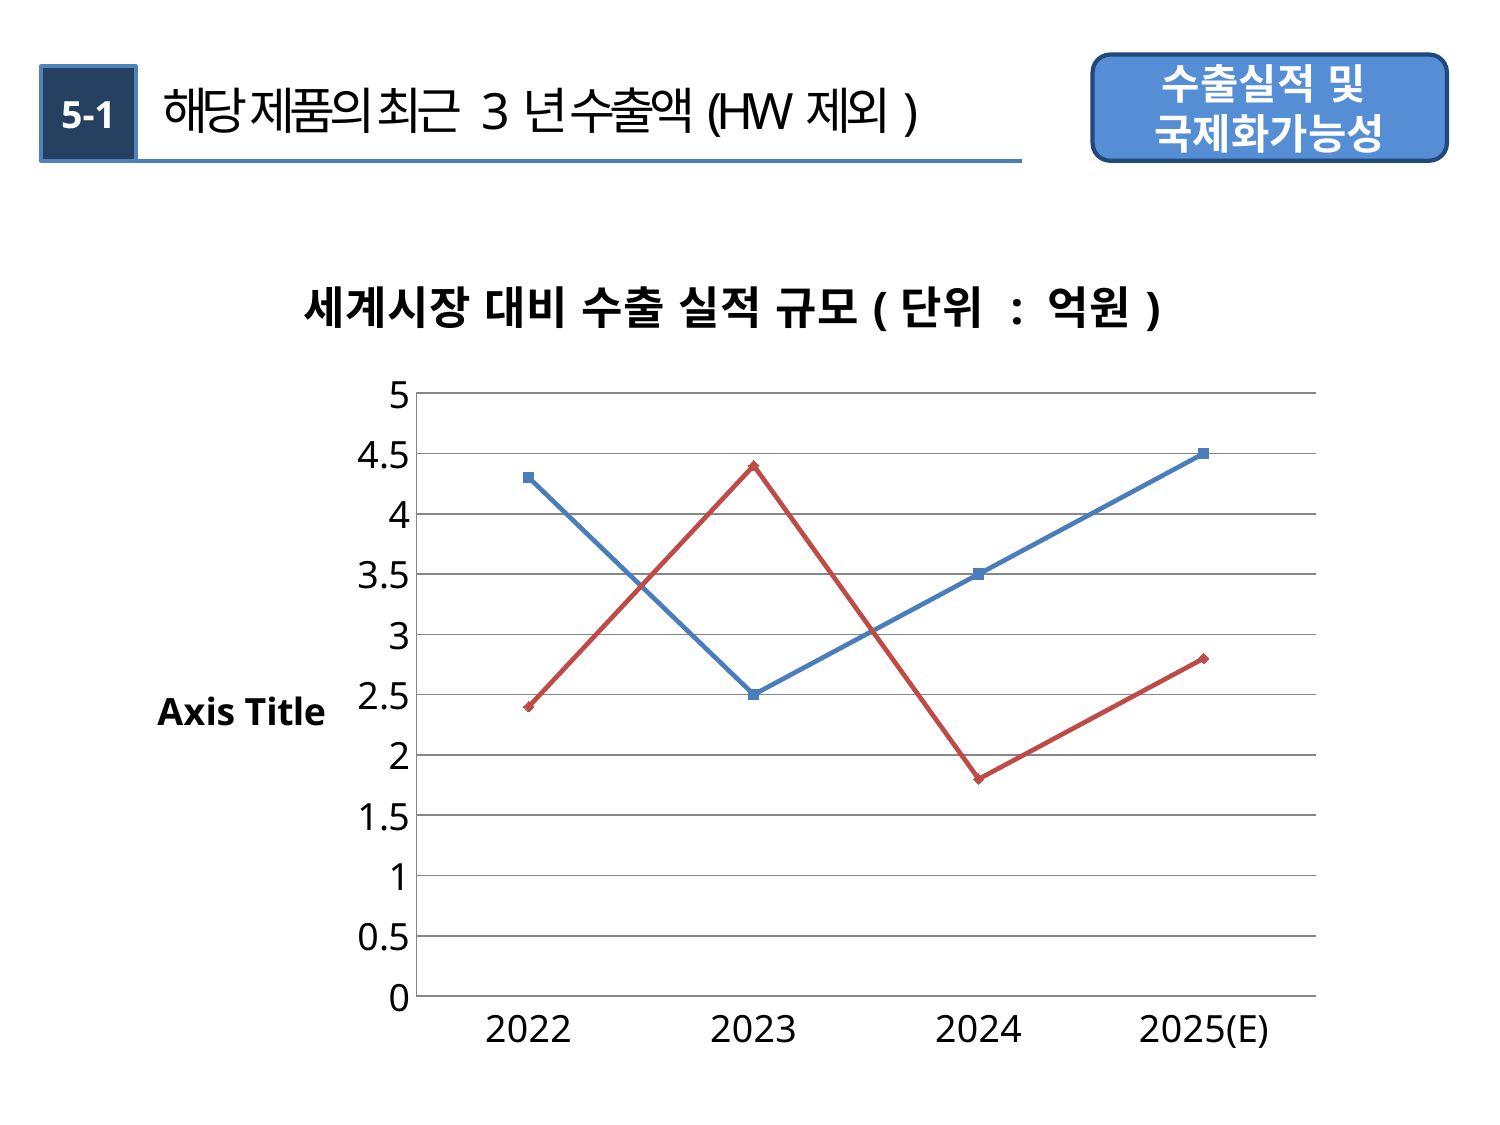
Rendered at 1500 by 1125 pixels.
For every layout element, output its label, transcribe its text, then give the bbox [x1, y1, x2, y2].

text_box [40, 66, 1022, 162]
text_box 수출실적 및 국제화가능성 [1090, 52, 1450, 163]
chart [123, 232, 1341, 1071]
